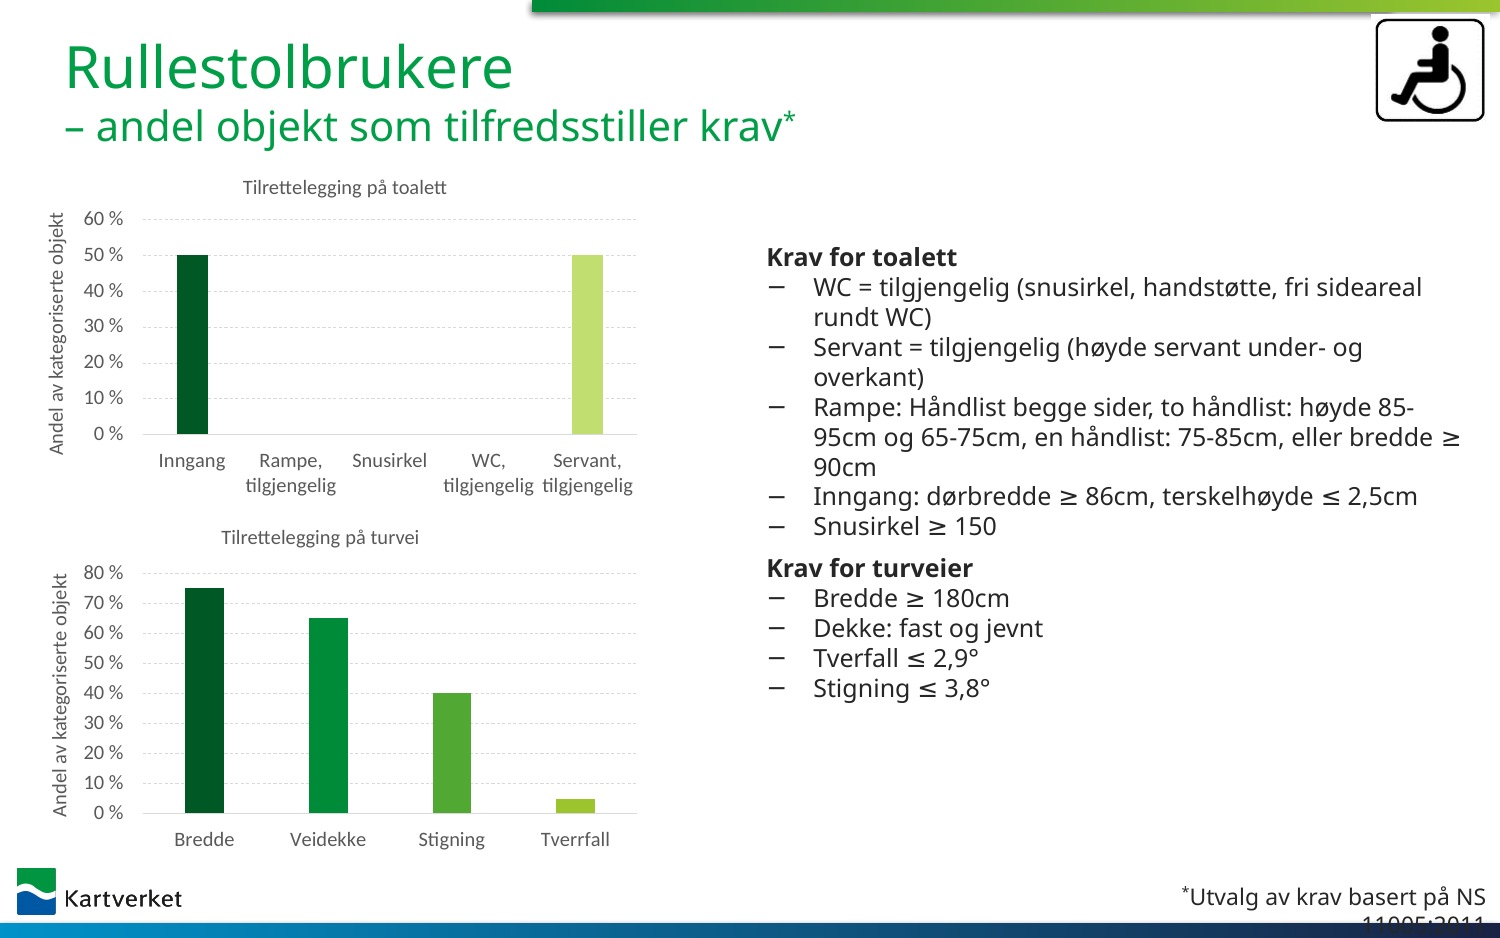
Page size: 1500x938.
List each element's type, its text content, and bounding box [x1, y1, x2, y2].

picture [41, 520, 650, 859]
text_box Krav for turveier Bredde ≥ 180cm Dekke: fast og jevnt Tverfall ≤ 2,9° Stigning ≤ 3,8° [751, 545, 1483, 710]
picture [41, 166, 650, 505]
text_box Krav for toalett WC = tilgjengelig (snusirkel, handstøtte, fri sideareal rundt WC) Servant = tilgjengelig (høyde servant under- og overkant) Rampe: Håndlist begge sider, to håndlist: høyde 85-95cm og 65-75cm, en håndlist: 75-85cm, eller bredde ≥ 90cm Inngang: dørbredde ≥ 86cm, terskelhøyde ≤ 2,5cm Snusirkel ≥ 150 [751, 234, 1483, 545]
text_box Rullestolbrukere – andel objekt som tilfredsstiller krav* [49, 14, 1431, 158]
picture [1371, 13, 1491, 127]
text_box *Utvalg av krav basert på NS 11005:2011 [1068, 873, 1500, 938]
